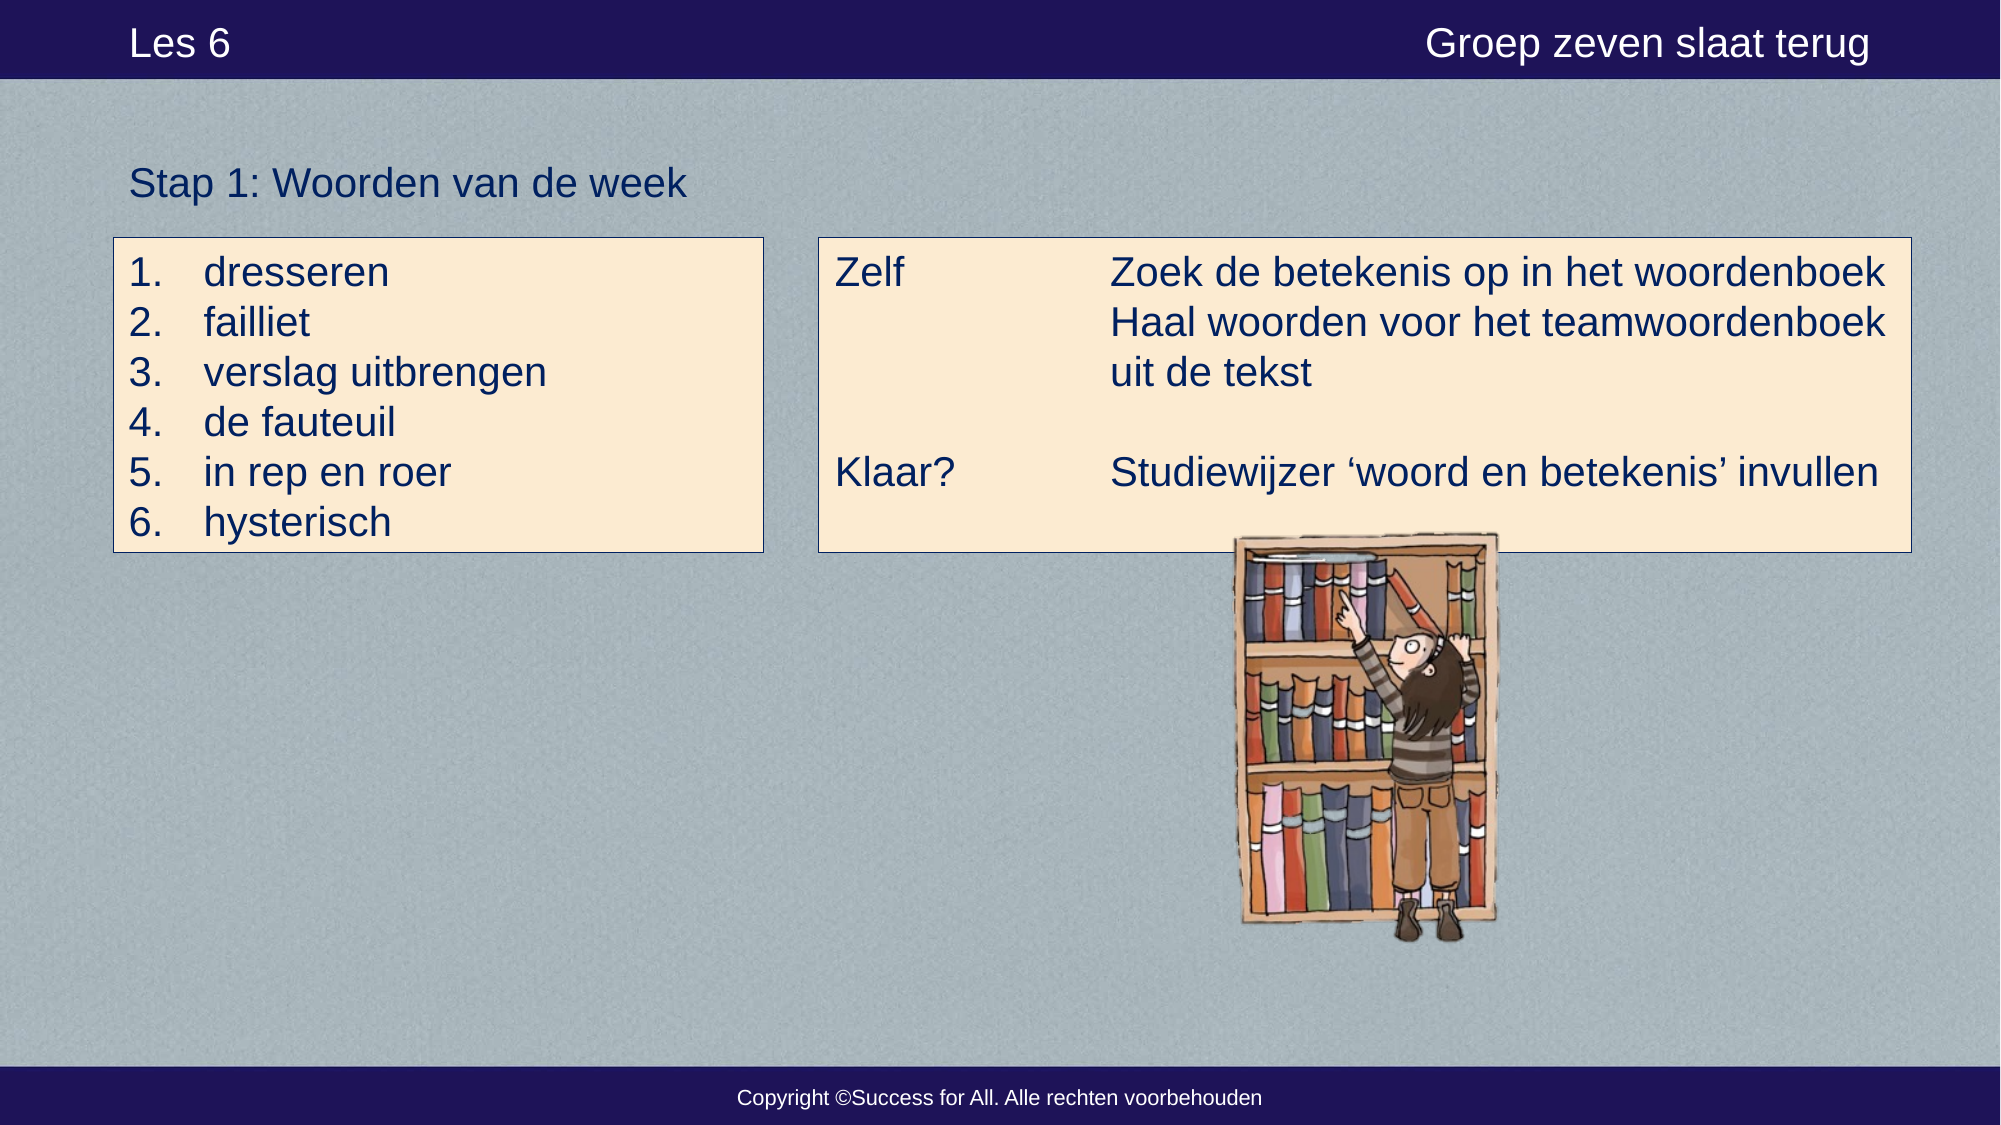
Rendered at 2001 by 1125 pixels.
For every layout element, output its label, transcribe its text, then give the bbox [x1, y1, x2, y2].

text_box Groep zeven slaat terug [999, 8, 1886, 73]
text_box Copyright ©Success for All. Alle rechten voorbehouden [0, 1076, 2000, 1125]
text_box Zelf Zoek de betekenis op in het woordenboek Haal woorden voor het teamwoordenboek uit de tekst Klaar? Studiewijzer ‘woord en betekenis’ invullen [818, 237, 1912, 553]
text_box Les 6 [114, 8, 354, 73]
text_box dresseren failliet verslag uitbrengen de fauteuil in rep en roer hysterisch [113, 237, 764, 553]
picture [0, 0, 2001, 1125]
text_box Stap 1: Woorden van de week [113, 148, 1635, 214]
